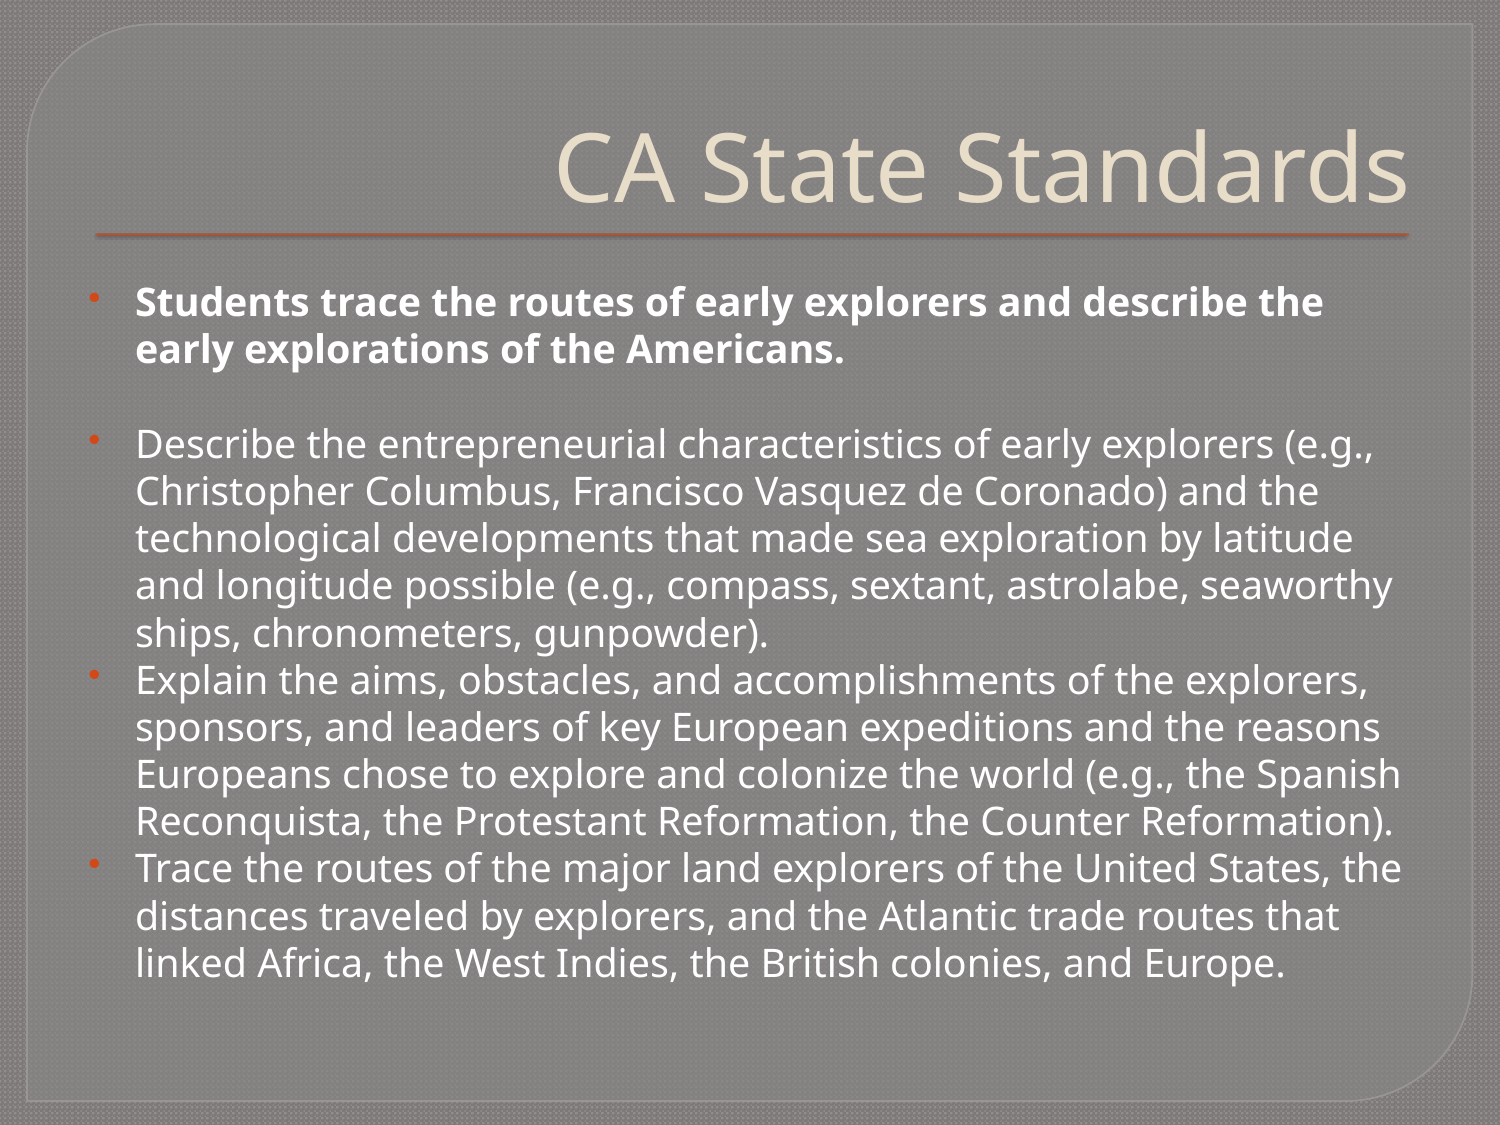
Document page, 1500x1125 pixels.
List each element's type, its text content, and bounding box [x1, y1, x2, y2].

title CA State Standards [75, 41, 1425, 230]
list Students trace the routes of early explorers and describe the early explorations of the Americans. Describe the entrepreneurial characteristics of early explorers (e.g., Christopher Columbus, Francisco Vasquez de Coronado) and the technological developments that made sea exploration by latitude and longitude possible (e.g., compass, sextant, astrolabe, seaworthy ships, chronometers, gunpowder). Explain the aims, obstacles, and accomplishments of the explorers, sponsors, and leaders of key European expeditions and the reasons Europeans chose to explore and colonize the world (e.g., the Spanish Reconquista, the Protestant Reformation, the Counter Reformation). Trace the routes of the major land explorers of the United States, the distances traveled by explorers, and the Atlantic trade routes that linked Africa, the West Indies, the British colonies, and Europe. [75, 270, 1425, 1013]
